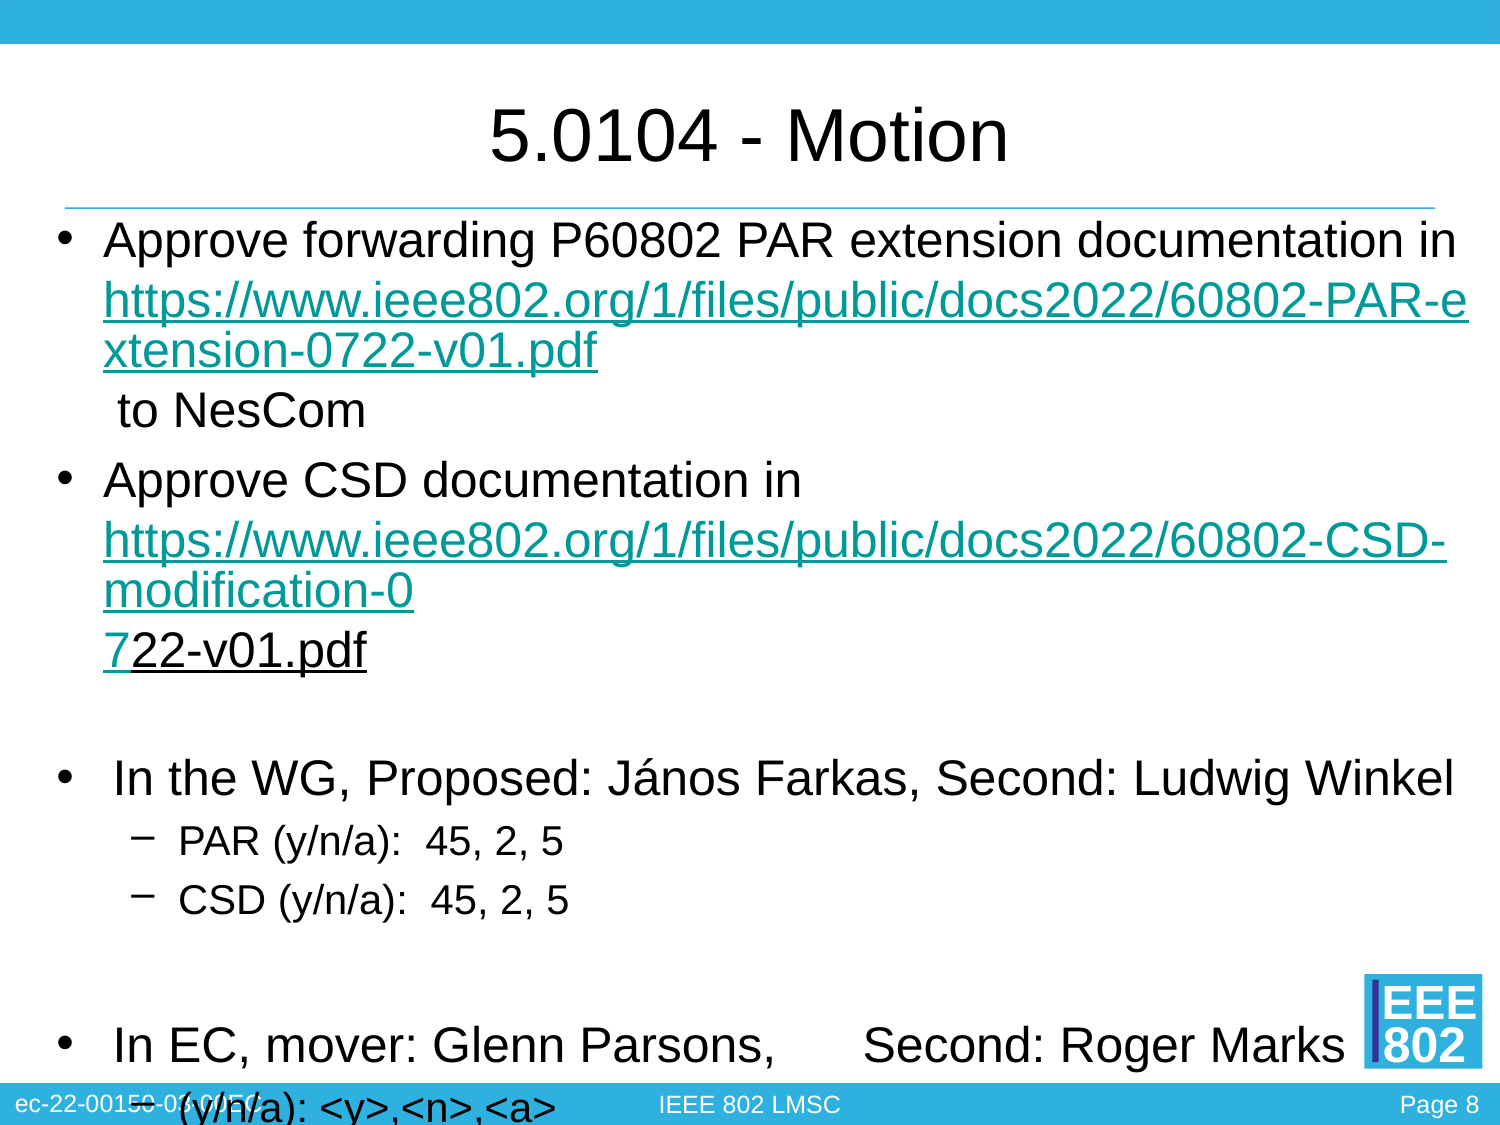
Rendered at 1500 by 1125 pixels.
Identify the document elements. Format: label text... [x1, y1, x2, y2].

list Approve forwarding P60802 PAR extension documentation in https://www.ieee802.org/1/files/public/docs2022/60802-PAR-extension-0722-v01.pdf to NesCom Approve CSD documentation in https://www.ieee802.org/1/files/public/docs2022/60802-CSD-modification-0722-v01.pdf In the WG, Proposed: János Farkas, Second: Ludwig Winkel PAR (y/n/a): 45, 2, 5 CSD (y/n/a): 45, 2, 5 In EC, mover: Glenn Parsons, Second: Roger Marks (y/n/a): <y>,<n>,<a> [41, 200, 1488, 1018]
title 5.0104 - Motion [75, 66, 1425, 197]
